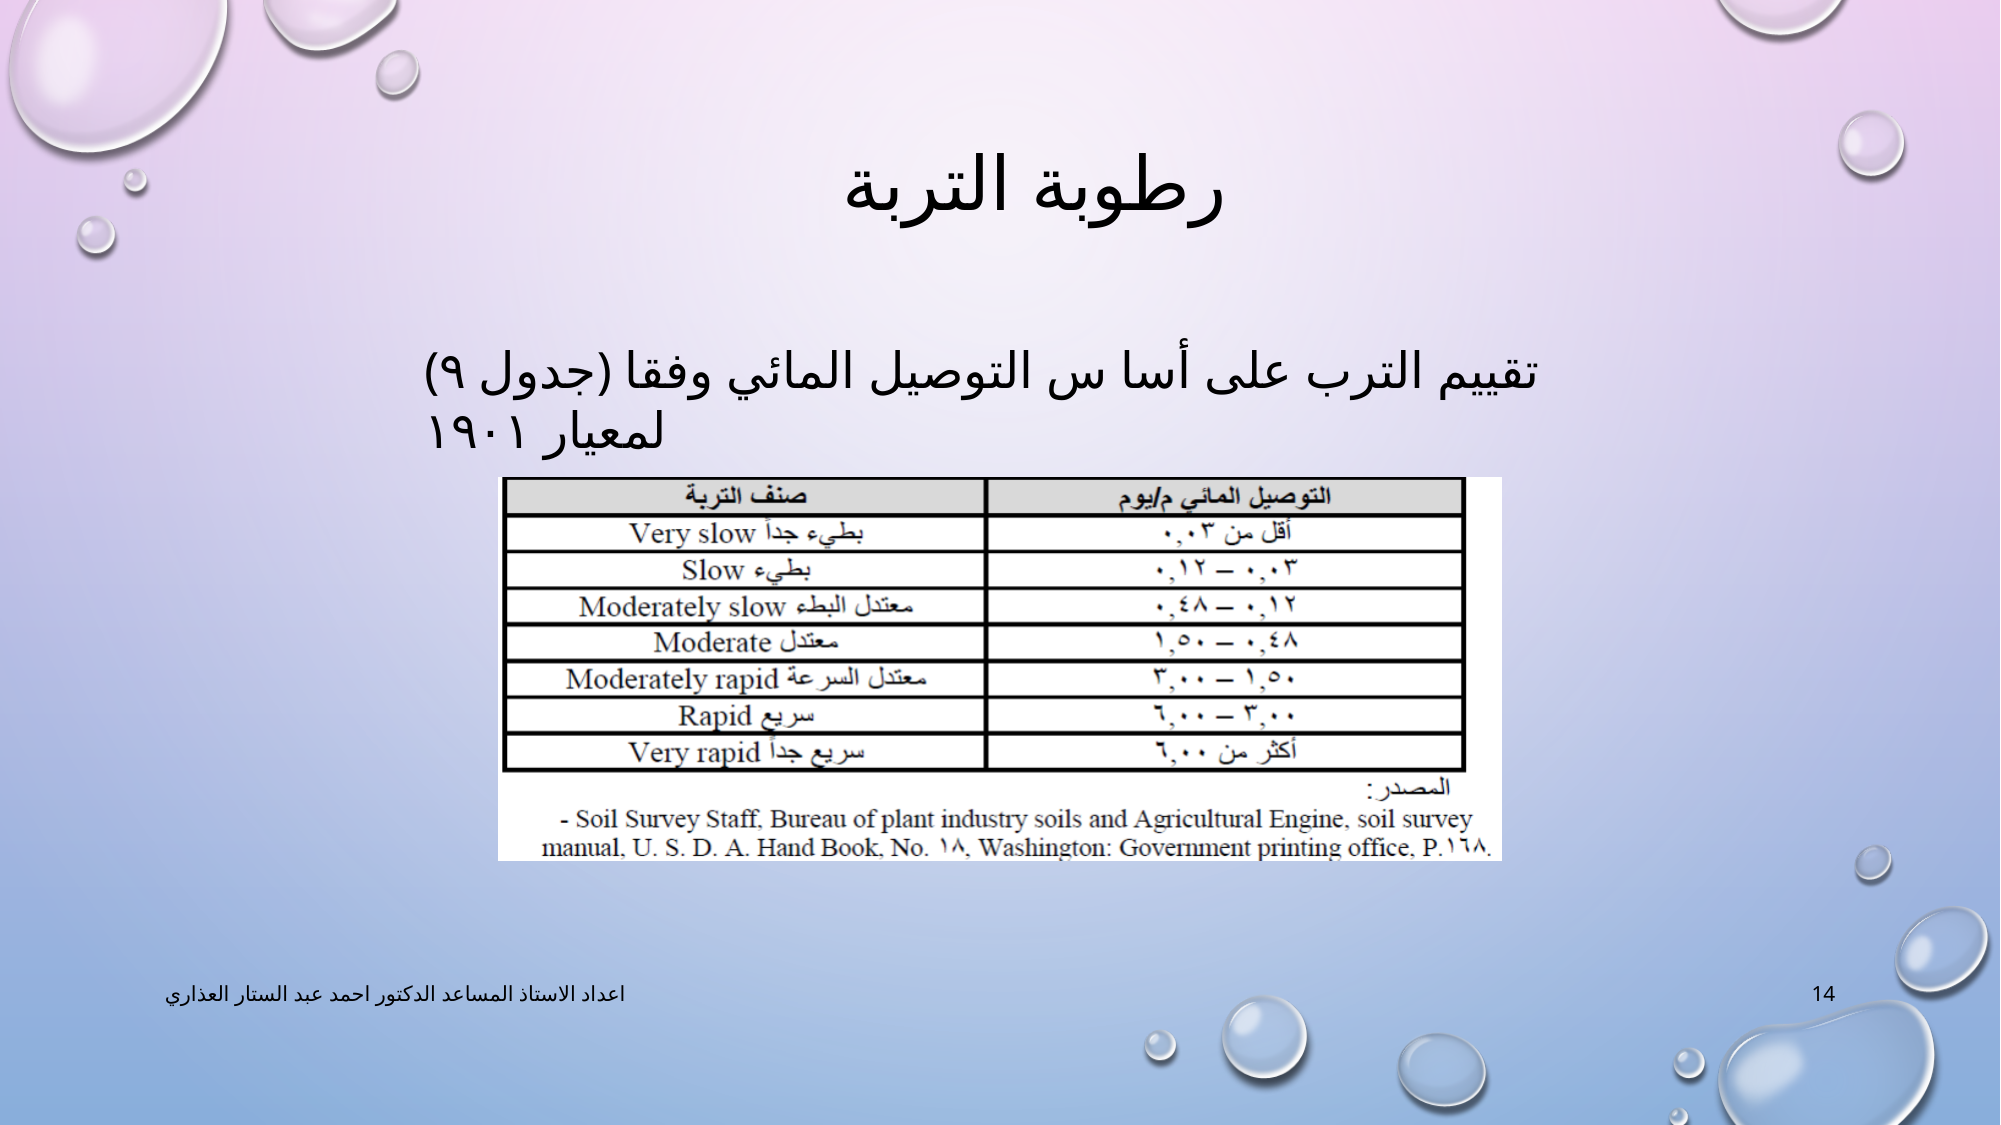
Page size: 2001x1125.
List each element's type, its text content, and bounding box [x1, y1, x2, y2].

slide_number 14 [1724, 965, 1851, 1025]
title رطوبة التربة [827, 97, 1243, 274]
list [498, 477, 1502, 861]
picture [0, 0, 2000, 1125]
text_box (جدول ۹) تقييم الترب على أسا س التوصيل المائي وفقا لمعيار ۱۹۰۱ [409, 331, 1638, 467]
footer اعداد الاستاذ المساعد الدكتور احمد عبد الستار العذاري [149, 965, 1245, 1025]
